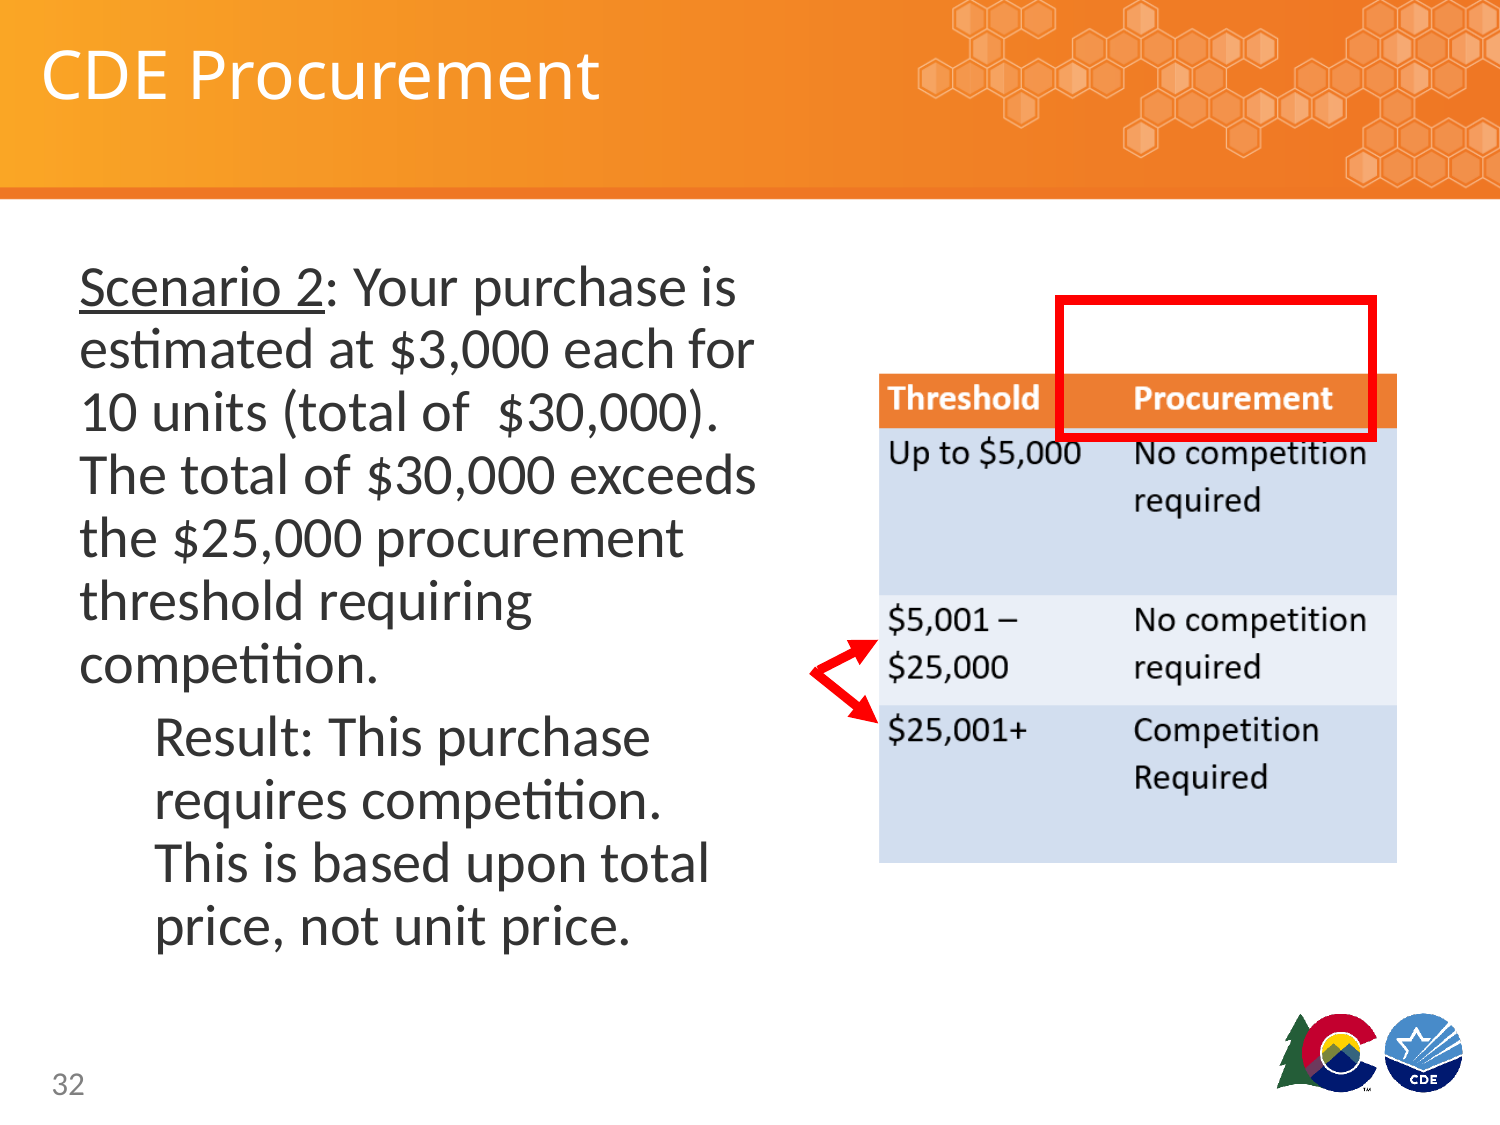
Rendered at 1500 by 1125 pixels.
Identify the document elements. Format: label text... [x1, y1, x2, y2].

picture [0, 0, 1500, 200]
slide_number 32 [36, 1054, 375, 1115]
title CDE Procurement [40, 41, 1038, 166]
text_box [818, 639, 879, 670]
list Scenario 2: Your purchase is estimated at $3,000 each for 10 units (total of $30,000). The total of $30,000 exceeds the $25,000 procurement threshold requiring competition. Result: This purchase requires competition. This is based upon total price, not unit price. [64, 248, 783, 1016]
picture [878, 368, 1397, 864]
list [1058, 299, 1374, 368]
picture [1275, 1012, 1463, 1093]
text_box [812, 670, 879, 724]
